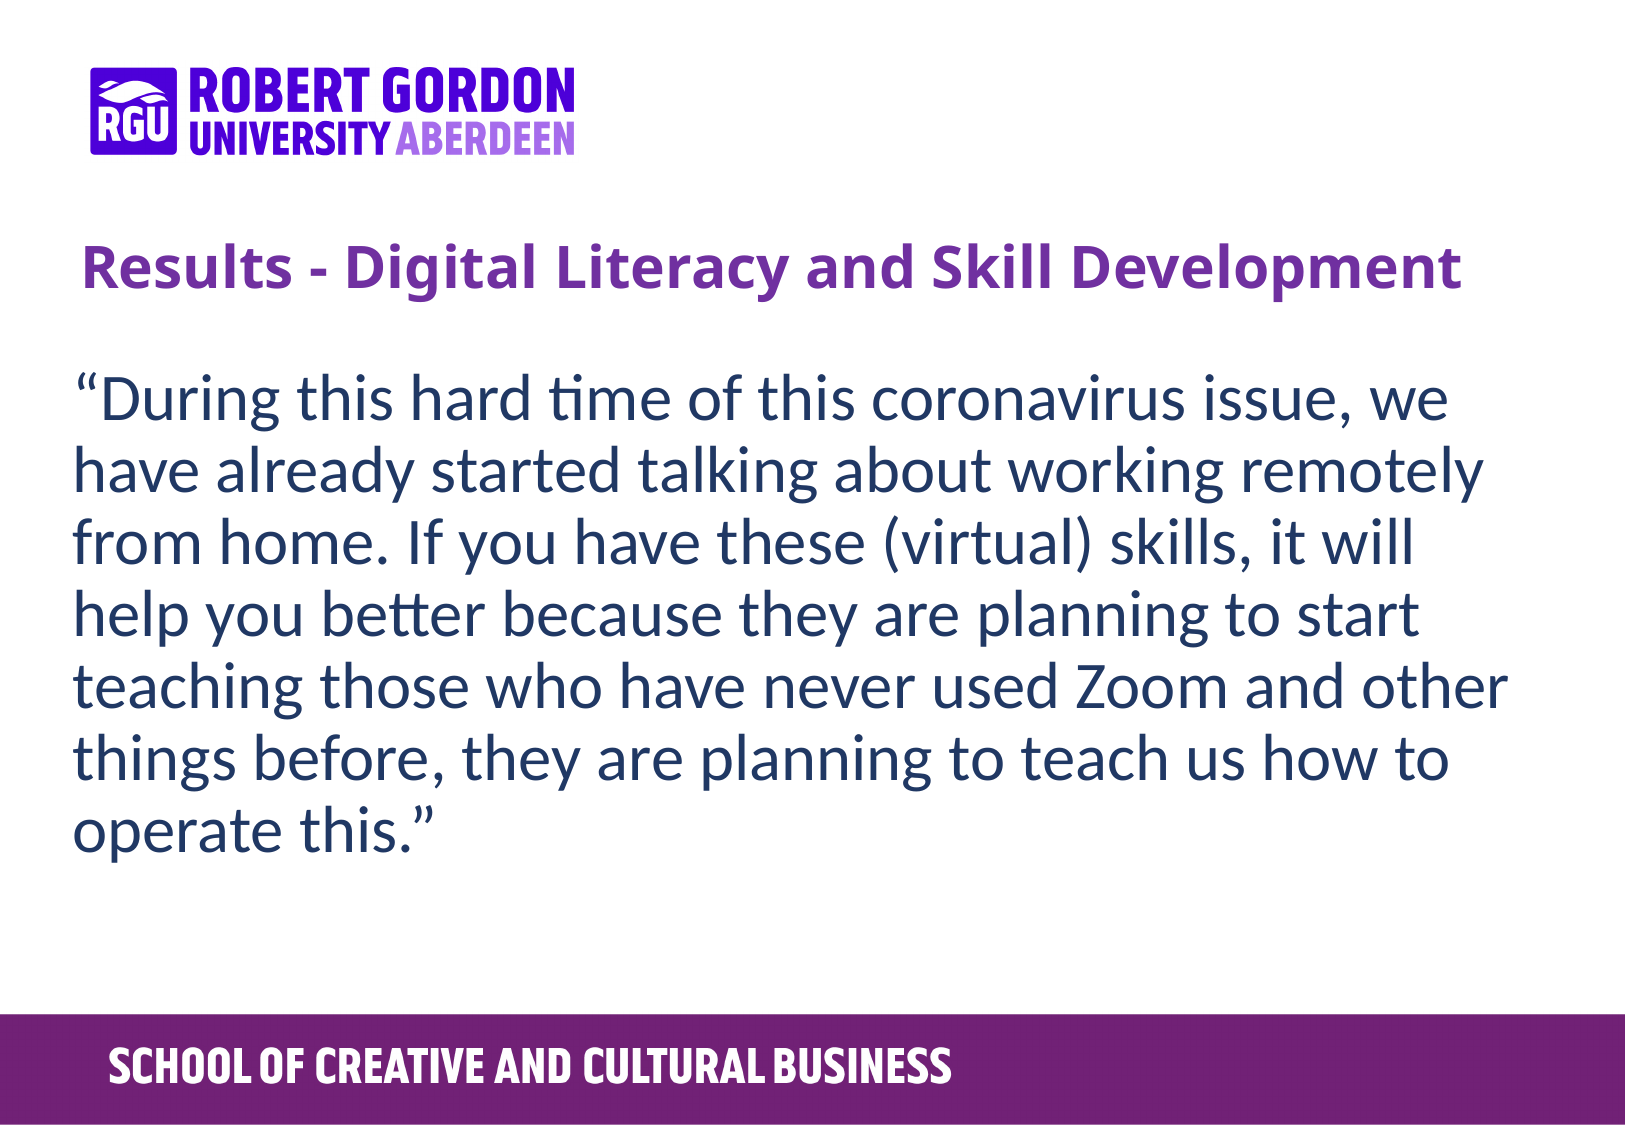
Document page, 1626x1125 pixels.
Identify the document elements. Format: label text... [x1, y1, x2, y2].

list “During this hard time of this coronavirus issue, we have already started talking about working remotely from home. If you have these (virtual) skills, it will help you better because they are planning to start teaching those who have never used Zoom and other things before, they are planning to teach us how to operate this.” [57, 355, 1560, 976]
title Results - Digital Literacy and Skill Development [65, 228, 1514, 355]
picture [0, 1011, 1625, 1125]
picture [84, 60, 579, 163]
